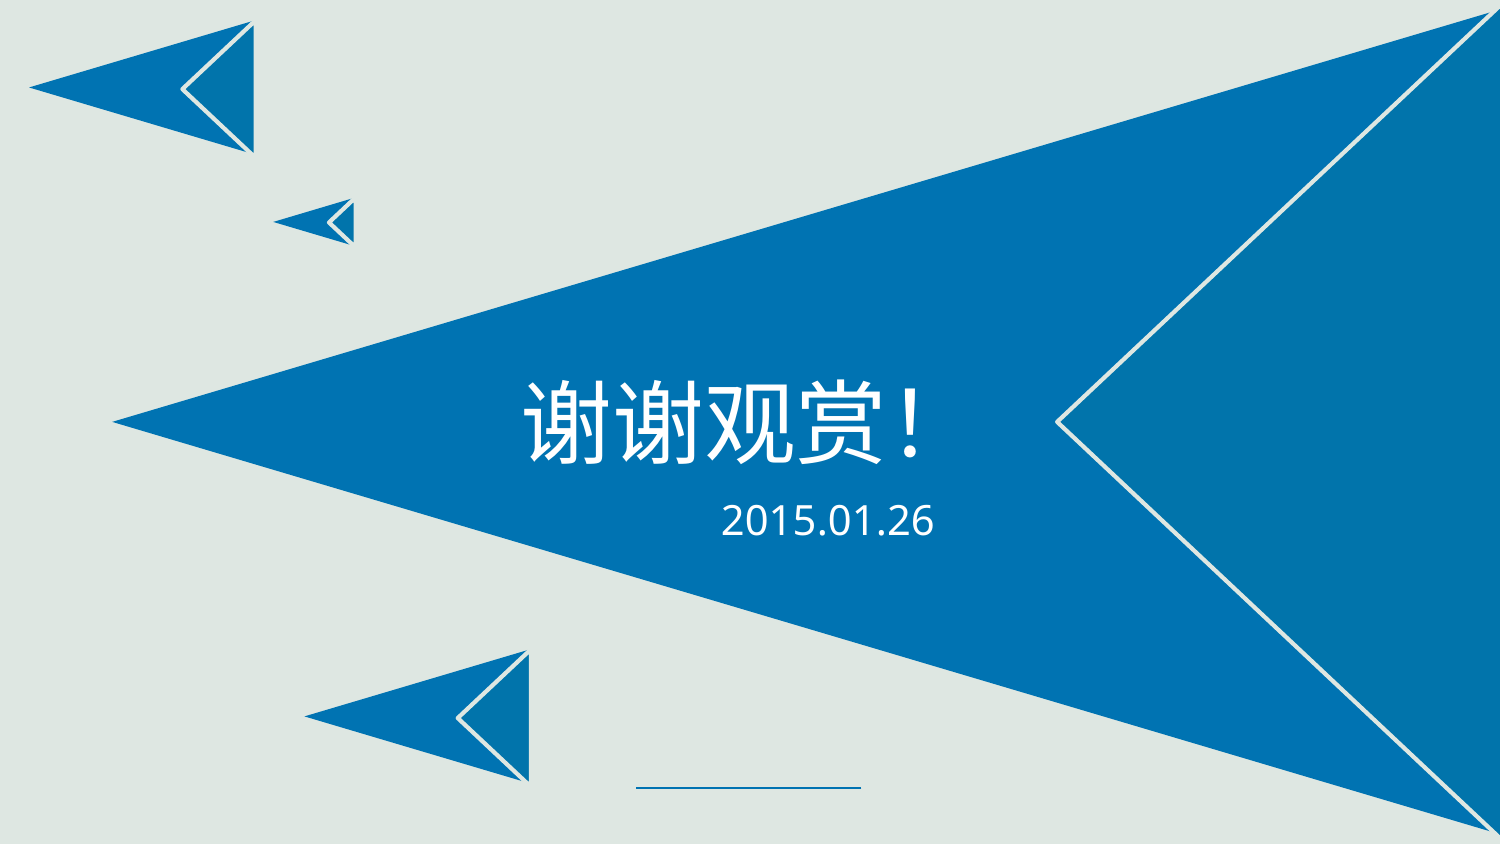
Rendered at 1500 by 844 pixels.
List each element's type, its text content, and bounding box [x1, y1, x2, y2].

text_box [272, 197, 356, 248]
text_box 谢谢观赏！ [505, 358, 995, 484]
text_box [28, 19, 256, 159]
text_box 2015.01.26 [705, 486, 951, 551]
text_box [1055, 2, 1500, 841]
text_box [110, 9, 1492, 835]
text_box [304, 648, 532, 788]
